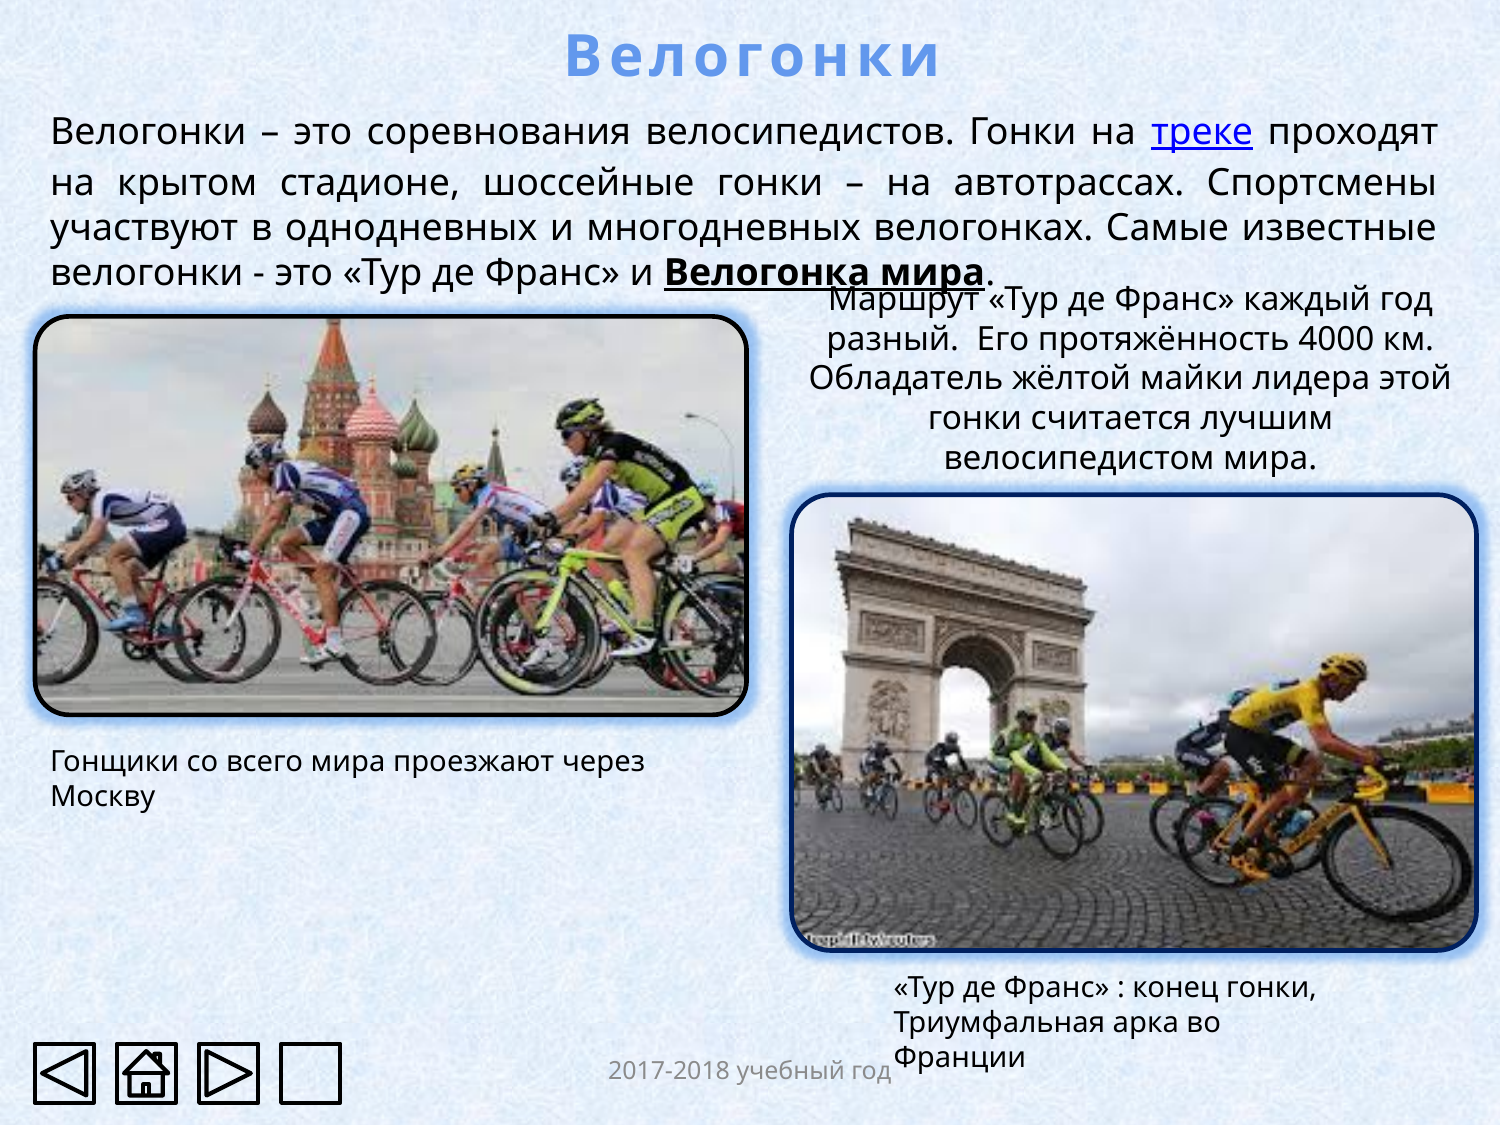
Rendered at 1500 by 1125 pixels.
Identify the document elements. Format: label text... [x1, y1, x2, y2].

text_box Велогонки – это соревнования велосипедистов. Гонки на треке проходят на крытом стадионе, шоссейные гонки – на автотрассах. Спортсмены участвуют в однодневных и многодневных велогонках. Самые известные велогонки - это «Тур де Франс» и Велогонка мира. [35, 99, 1454, 307]
picture [791, 494, 1477, 951]
text_box Маршрут «Тур де Франс» каждый год разный. Его протяжённость 4000 км. Обладатель жёлтой майки лидера этой гонки считается лучшим велосипедистом мира. [785, 269, 1477, 484]
text_box «Тур де Франс» : конец гонки, Триумфальная арка во Франции [878, 960, 1360, 1081]
text_box Гонщики со всего мира проезжают через Москву [35, 734, 762, 820]
title Велогонки [75, 11, 1430, 96]
footer 2017-2018 учебный год [550, 1041, 950, 1102]
picture [34, 316, 747, 716]
